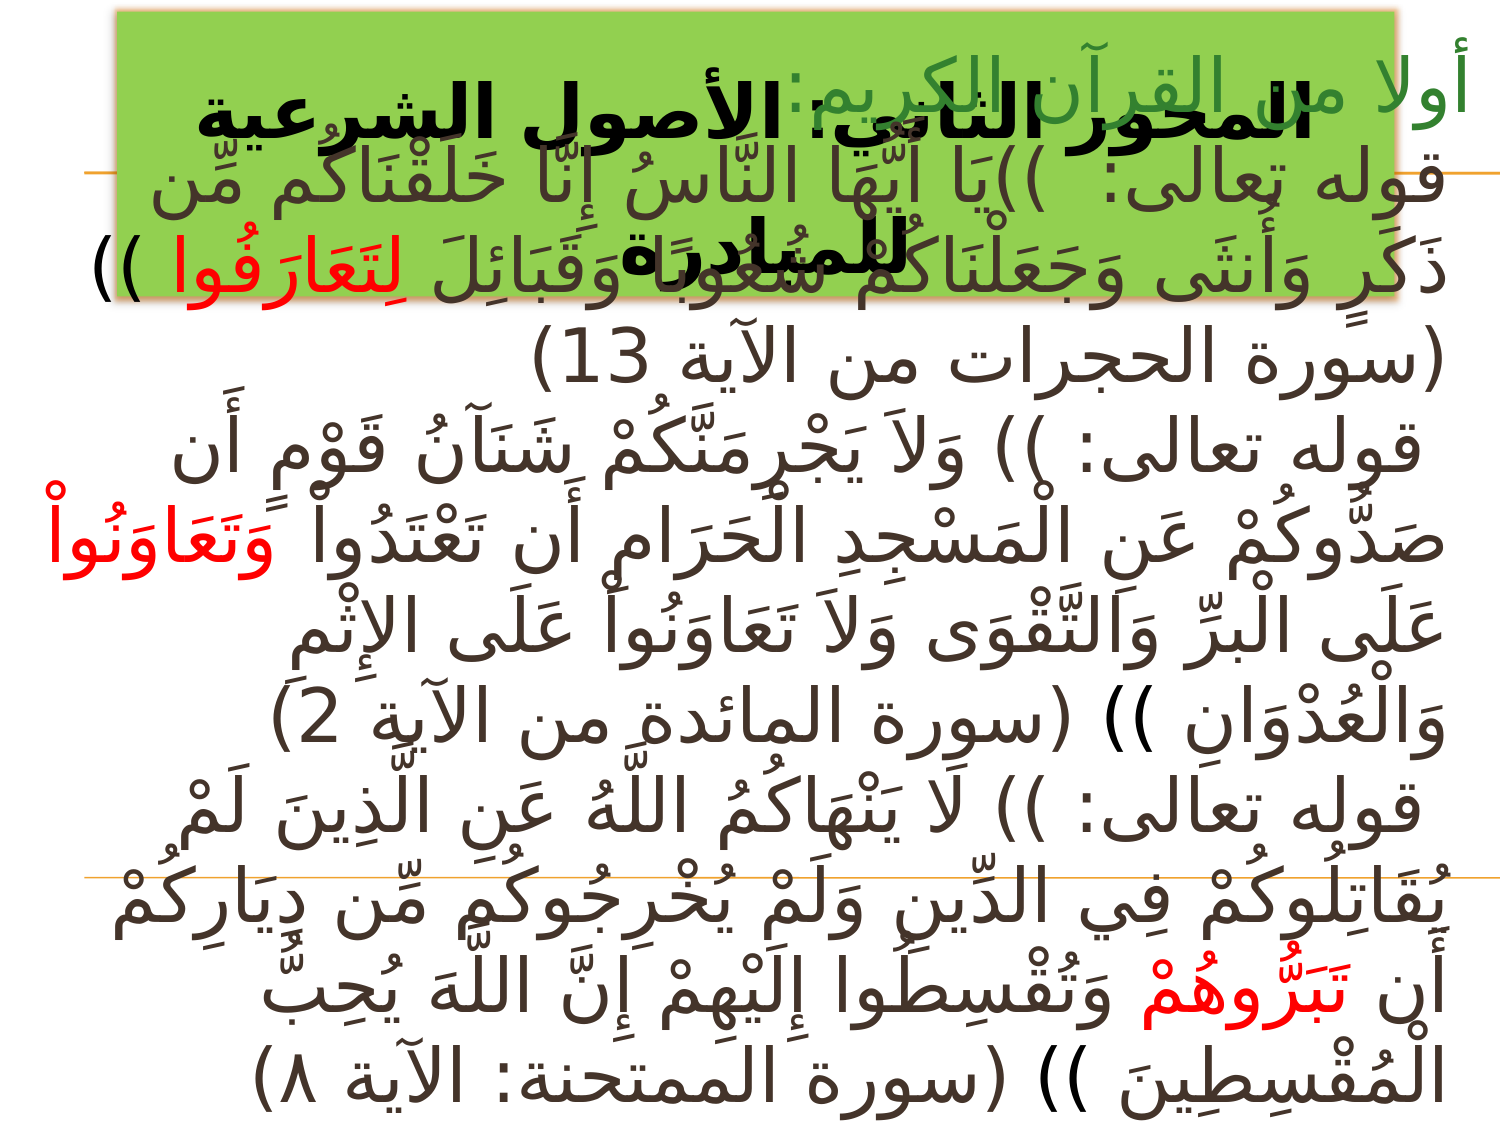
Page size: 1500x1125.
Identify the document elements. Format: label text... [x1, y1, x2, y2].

subtitle أولا من القرآن الكريم: قوله تعالى: ))يَا أَيُّهَا النَّاسُ إِنَّا خَلَقْنَاكُم مِّن ذَكَرٍ وَأُنثَى وَجَعَلْنَاكُمْ شُعُوبًا وَقَبَائِلَ لِتَعَارَفُوا ))(سورة الحجرات من الآية 13) قوله تعالى: )) وَلاَ يَجْرِمَنَّكُمْ شَنَآنُ قَوْمٍ أَن صَدُّوكُمْ عَنِ الْمَسْجِدِ الْحَرَامِ أَن تَعْتَدُواْ وَتَعَاوَنُواْ عَلَى الْبرِّ وَالتَّقْوَى وَلاَ تَعَاوَنُواْ عَلَى الإِثْمِ وَالْعُدْوَانِ )) (سورة المائدة من الآية 2) قوله تعالى: )) لَا يَنْهَاكُمُ اللَّهُ عَنِ الَّذِينَ لَمْ يُقَاتِلُوكُمْ فِي الدِّينِ وَلَمْ يُخْرِجُوكُم مِّن دِيَارِكُمْ أَن تَبَرُّوهُمْ وَتُقْسِطُوا إِلَيْهِمْ إِنَّ اللَّهَ يُحِبُّ الْمُقْسِطِينَ )) (سورة الممتحنة: الآية ٨) [23, 187, 1489, 1125]
text_box المحور الثاني: الأصول الشرعية للمبادرة [116, 11, 1395, 187]
